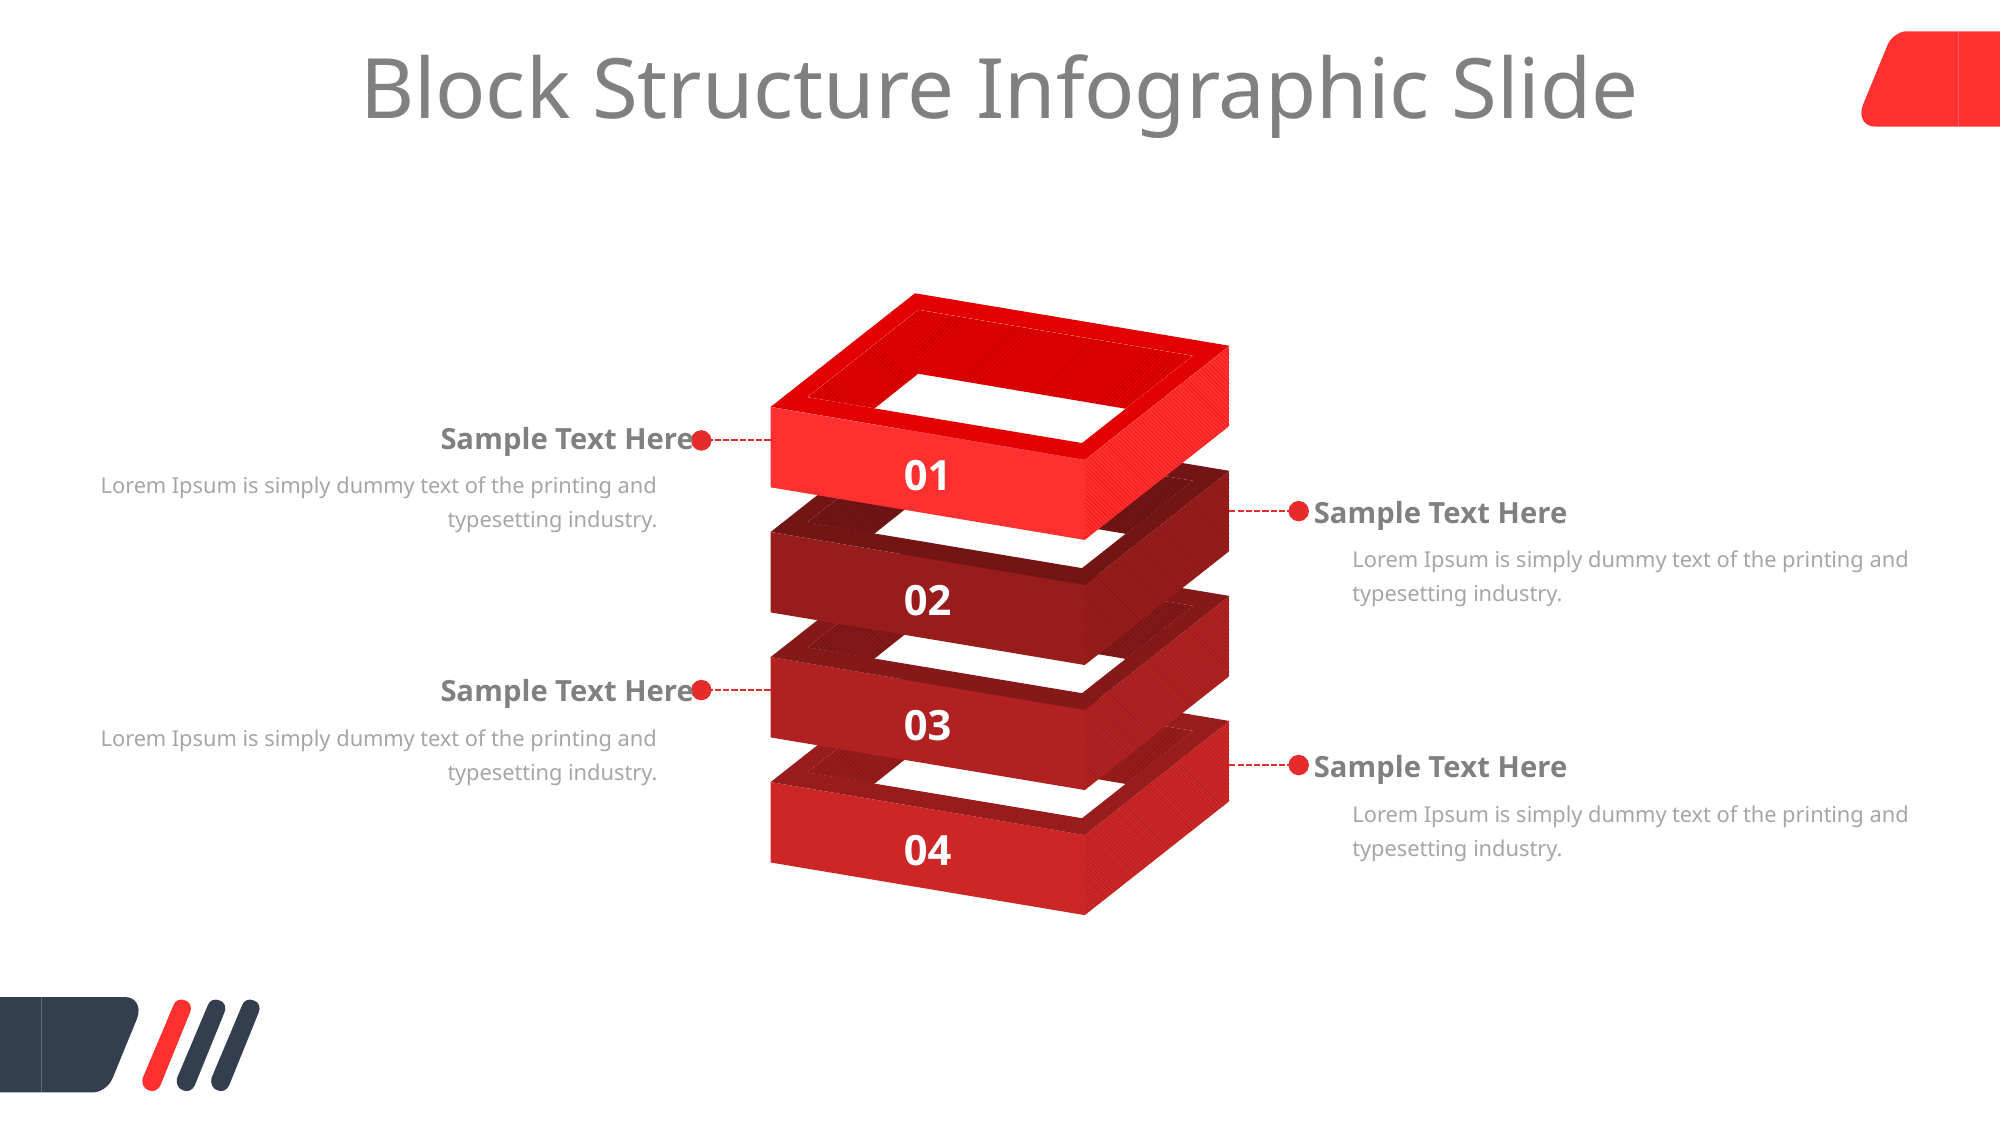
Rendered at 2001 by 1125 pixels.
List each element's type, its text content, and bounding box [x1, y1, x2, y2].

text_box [770, 540, 1230, 666]
text_box Lorem Ipsum is simply dummy text of the printing and typesetting industry. [82, 716, 658, 785]
text_box Lorem Ipsum is simply dummy text of the printing and typesetting industry. [82, 464, 658, 533]
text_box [770, 293, 1230, 540]
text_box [770, 791, 1230, 916]
text_box Block Structure Infographic Slide [345, 28, 1655, 143]
text_box Sample Text Here [425, 412, 709, 463]
text_box Sample Text Here [425, 665, 709, 715]
text_box Lorem Ipsum is simply dummy text of the printing and typesetting industry. [1352, 537, 1928, 607]
text_box Lorem Ipsum is simply dummy text of the printing and typesetting industry. [1352, 792, 1928, 861]
text_box Sample Text Here [1299, 486, 1583, 537]
text_box Sample Text Here [1299, 741, 1583, 791]
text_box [770, 666, 1230, 791]
